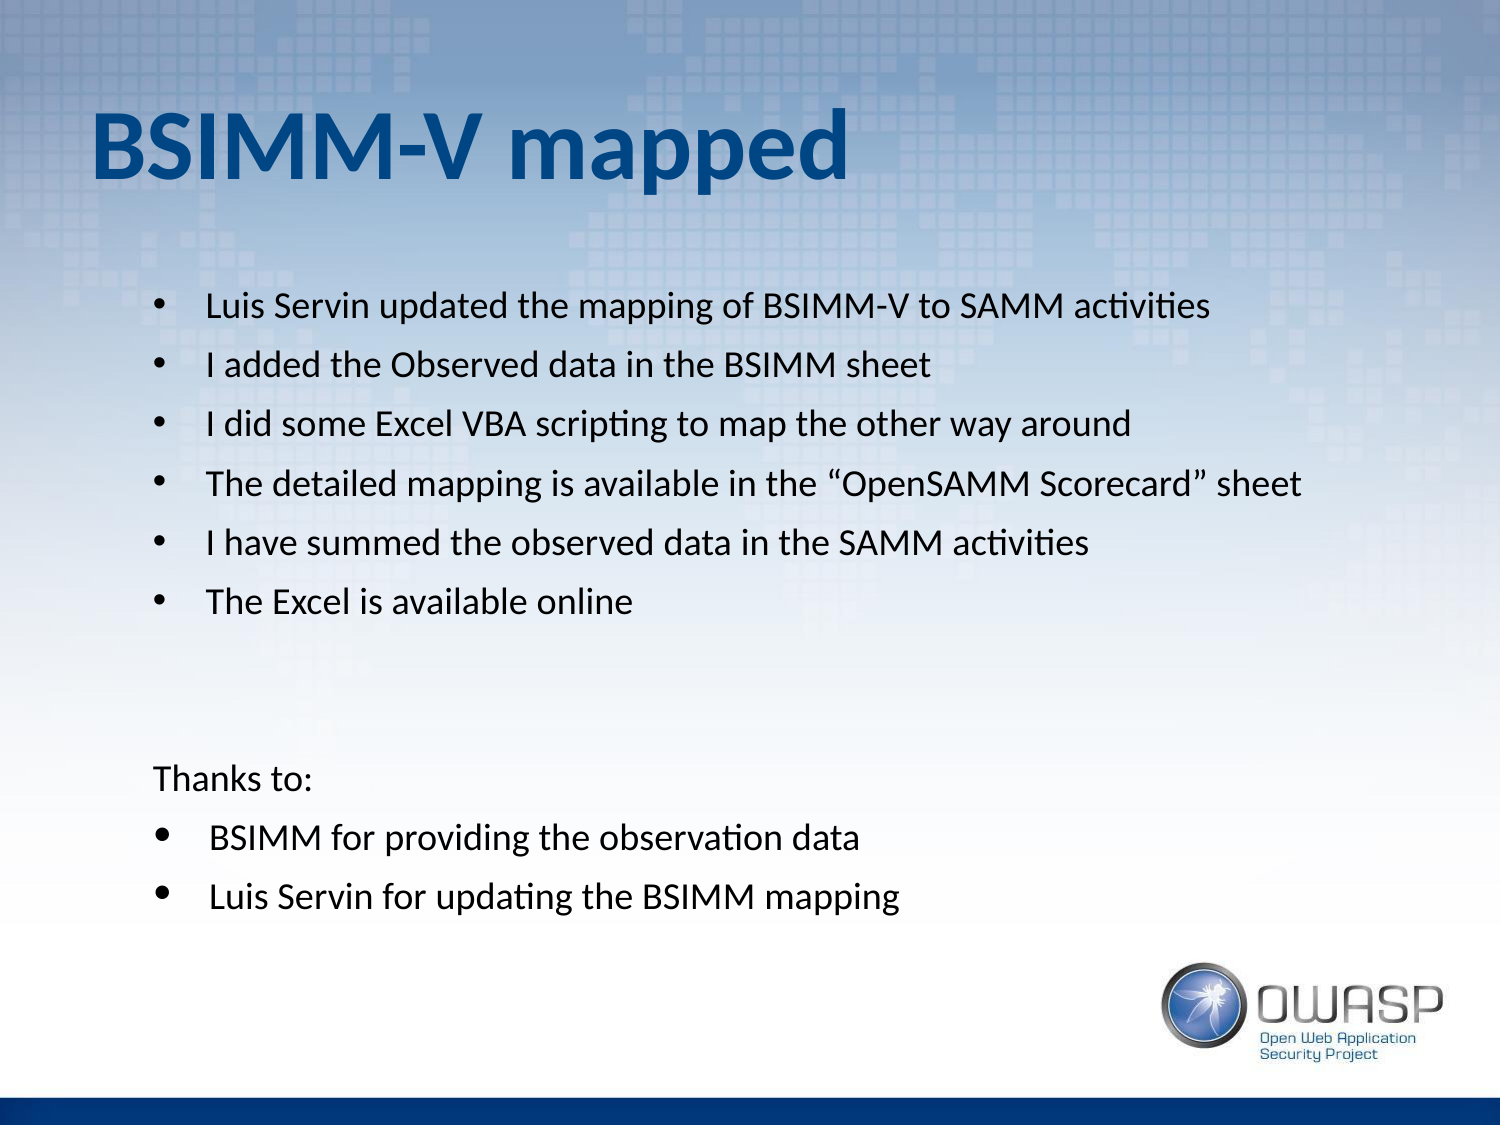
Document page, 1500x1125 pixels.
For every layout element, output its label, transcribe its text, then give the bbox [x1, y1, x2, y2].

picture [0, 0, 1500, 1125]
title BSIMM-V mapped [75, 45, 1425, 233]
list Luis Servin updated the mapping of BSIMM-V to SAMM activities I added the Observed data in the BSIMM sheet I did some Excel VBA scripting to map the other way around The detailed mapping is available in the “OpenSAMM Scorecard” sheet I have summed the observed data in the SAMM activities The Excel is available online Thanks to: BSIMM for providing the observation data Luis Servin for updating the BSIMM mapping [75, 265, 1425, 943]
